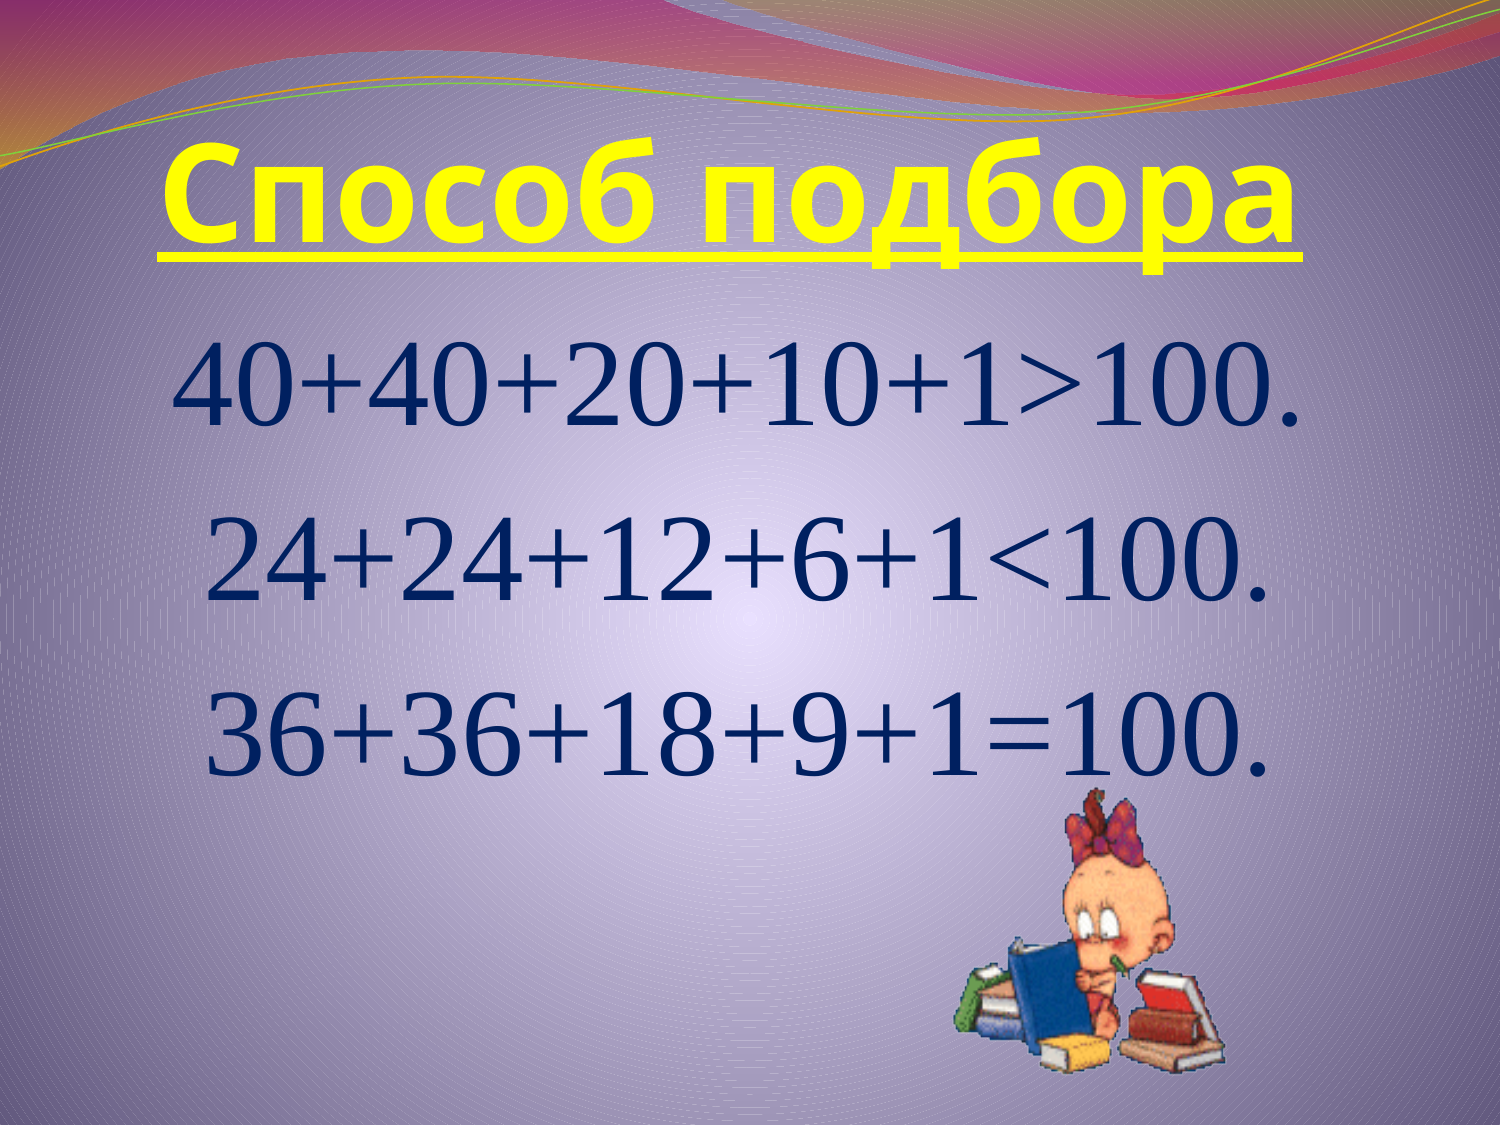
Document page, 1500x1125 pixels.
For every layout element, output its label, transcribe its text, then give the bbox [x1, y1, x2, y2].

picture [948, 784, 1231, 1079]
table_cell Сидоров [942, 787, 1237, 1090]
title Способ подбора [87, 58, 1376, 270]
subtitle 40+40+20+10+1>100. 24+24+12+6+1<100. 36+36+18+9+1=100. [35, 292, 1454, 1090]
